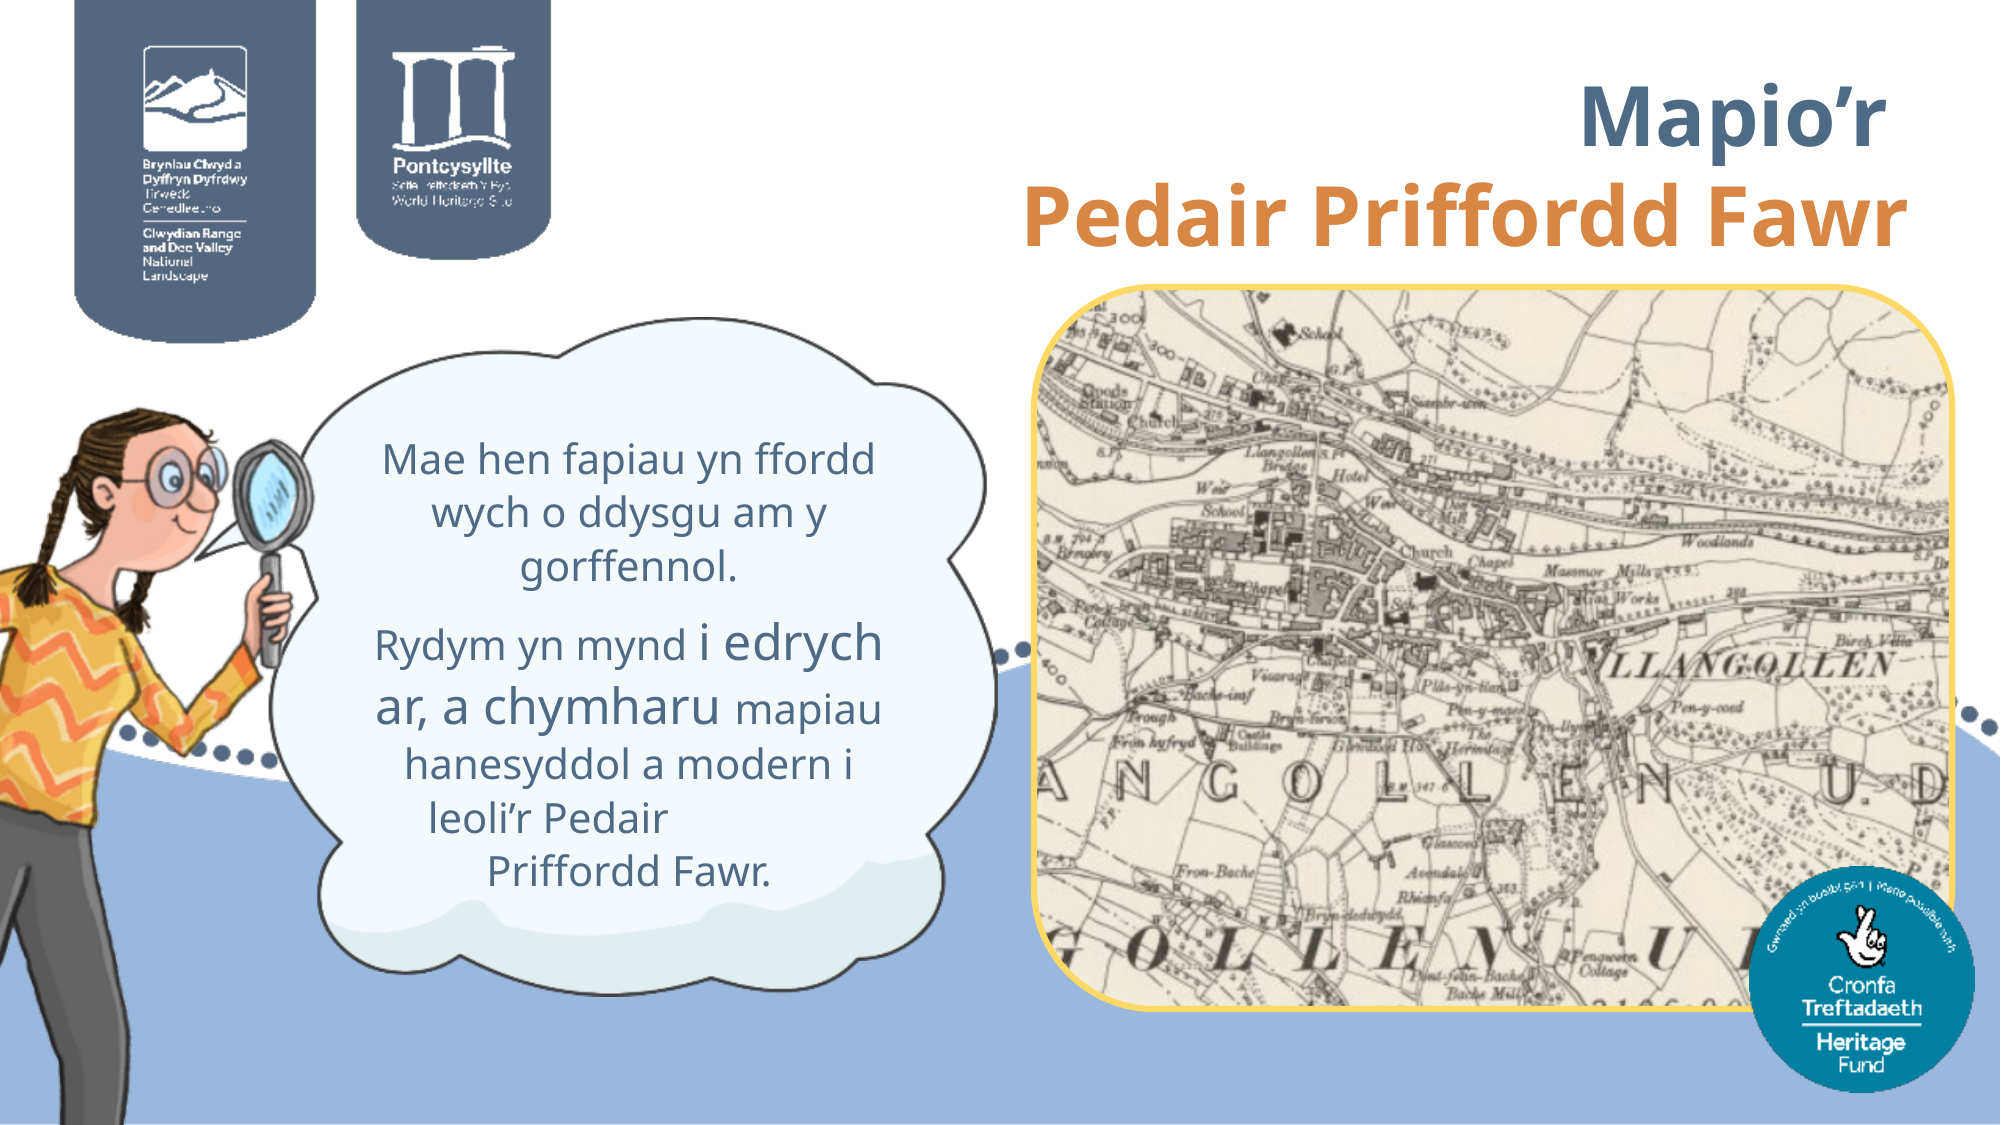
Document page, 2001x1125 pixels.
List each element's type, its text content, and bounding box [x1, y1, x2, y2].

picture [0, 0, 2000, 1125]
text_box Mapio’r Pedair Priffordd Fawr [584, 56, 1925, 271]
